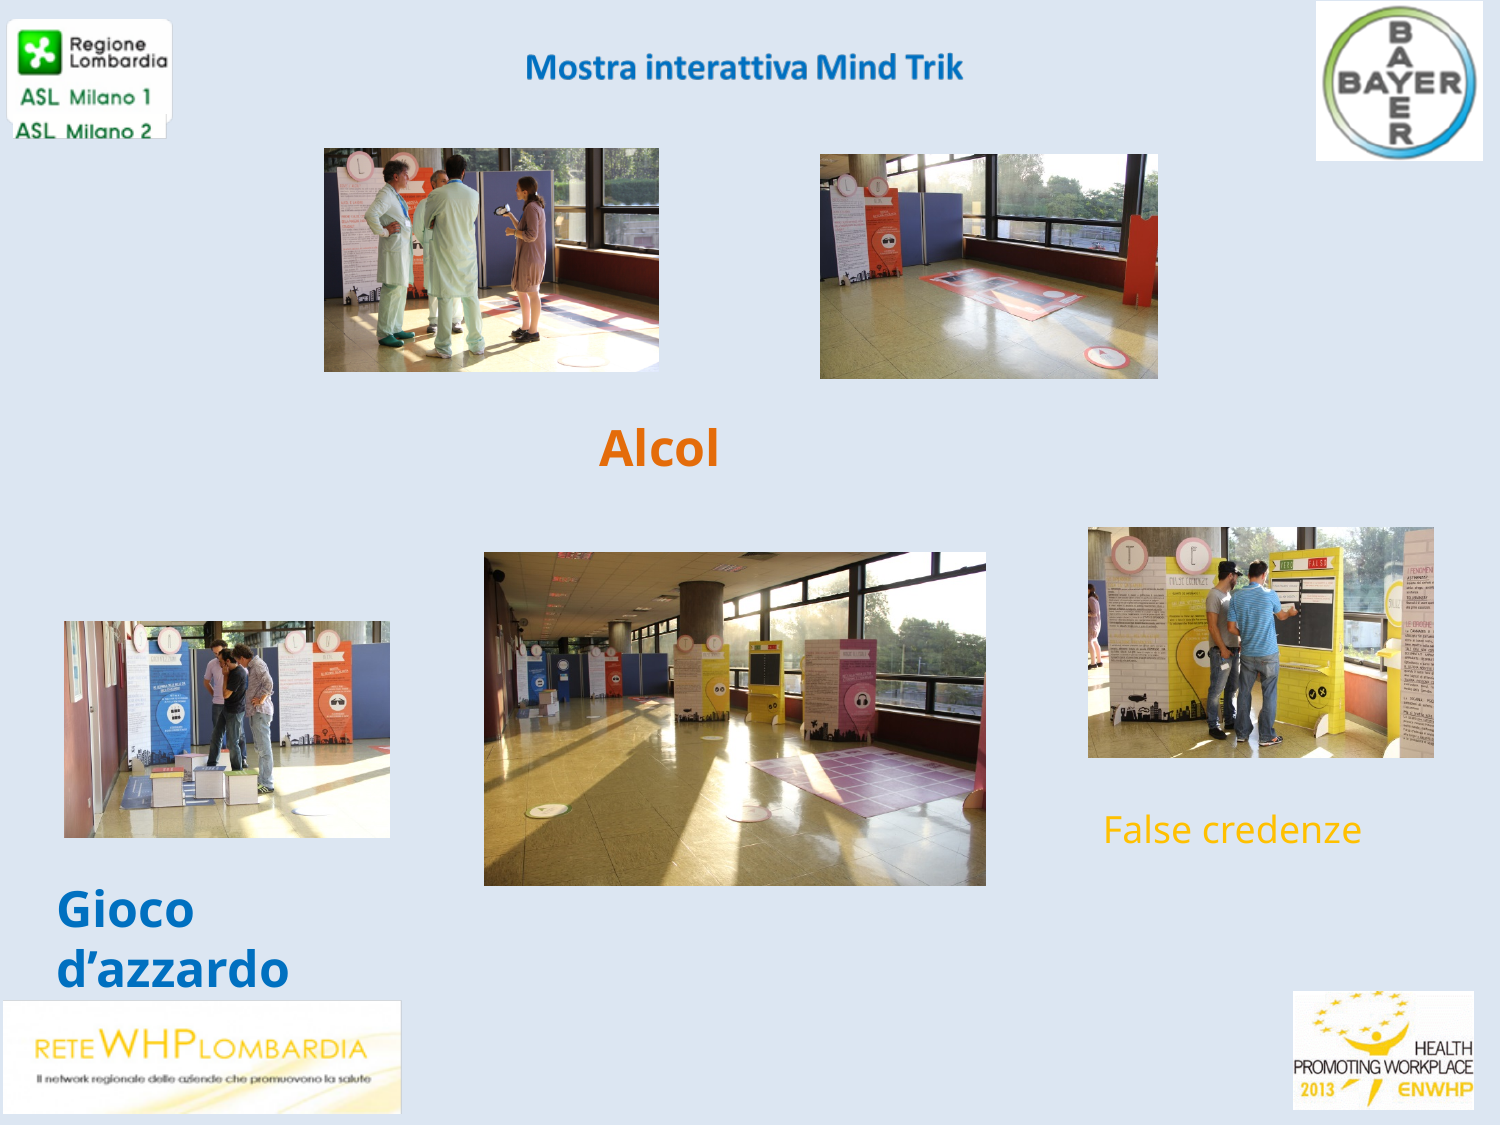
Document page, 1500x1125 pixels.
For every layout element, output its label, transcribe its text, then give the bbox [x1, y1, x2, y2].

picture [64, 621, 390, 839]
text_box False credenze [1088, 798, 1474, 859]
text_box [4, 18, 176, 143]
picture [324, 148, 660, 372]
picture [1087, 526, 1434, 758]
picture [1316, 1, 1483, 162]
picture [820, 154, 1158, 379]
picture [1293, 991, 1474, 1111]
picture [500, 31, 1089, 113]
text_box Alcol [584, 408, 990, 484]
picture [2, 999, 404, 1114]
picture [484, 552, 986, 887]
text_box Gioco d’azzardo [41, 869, 420, 1005]
